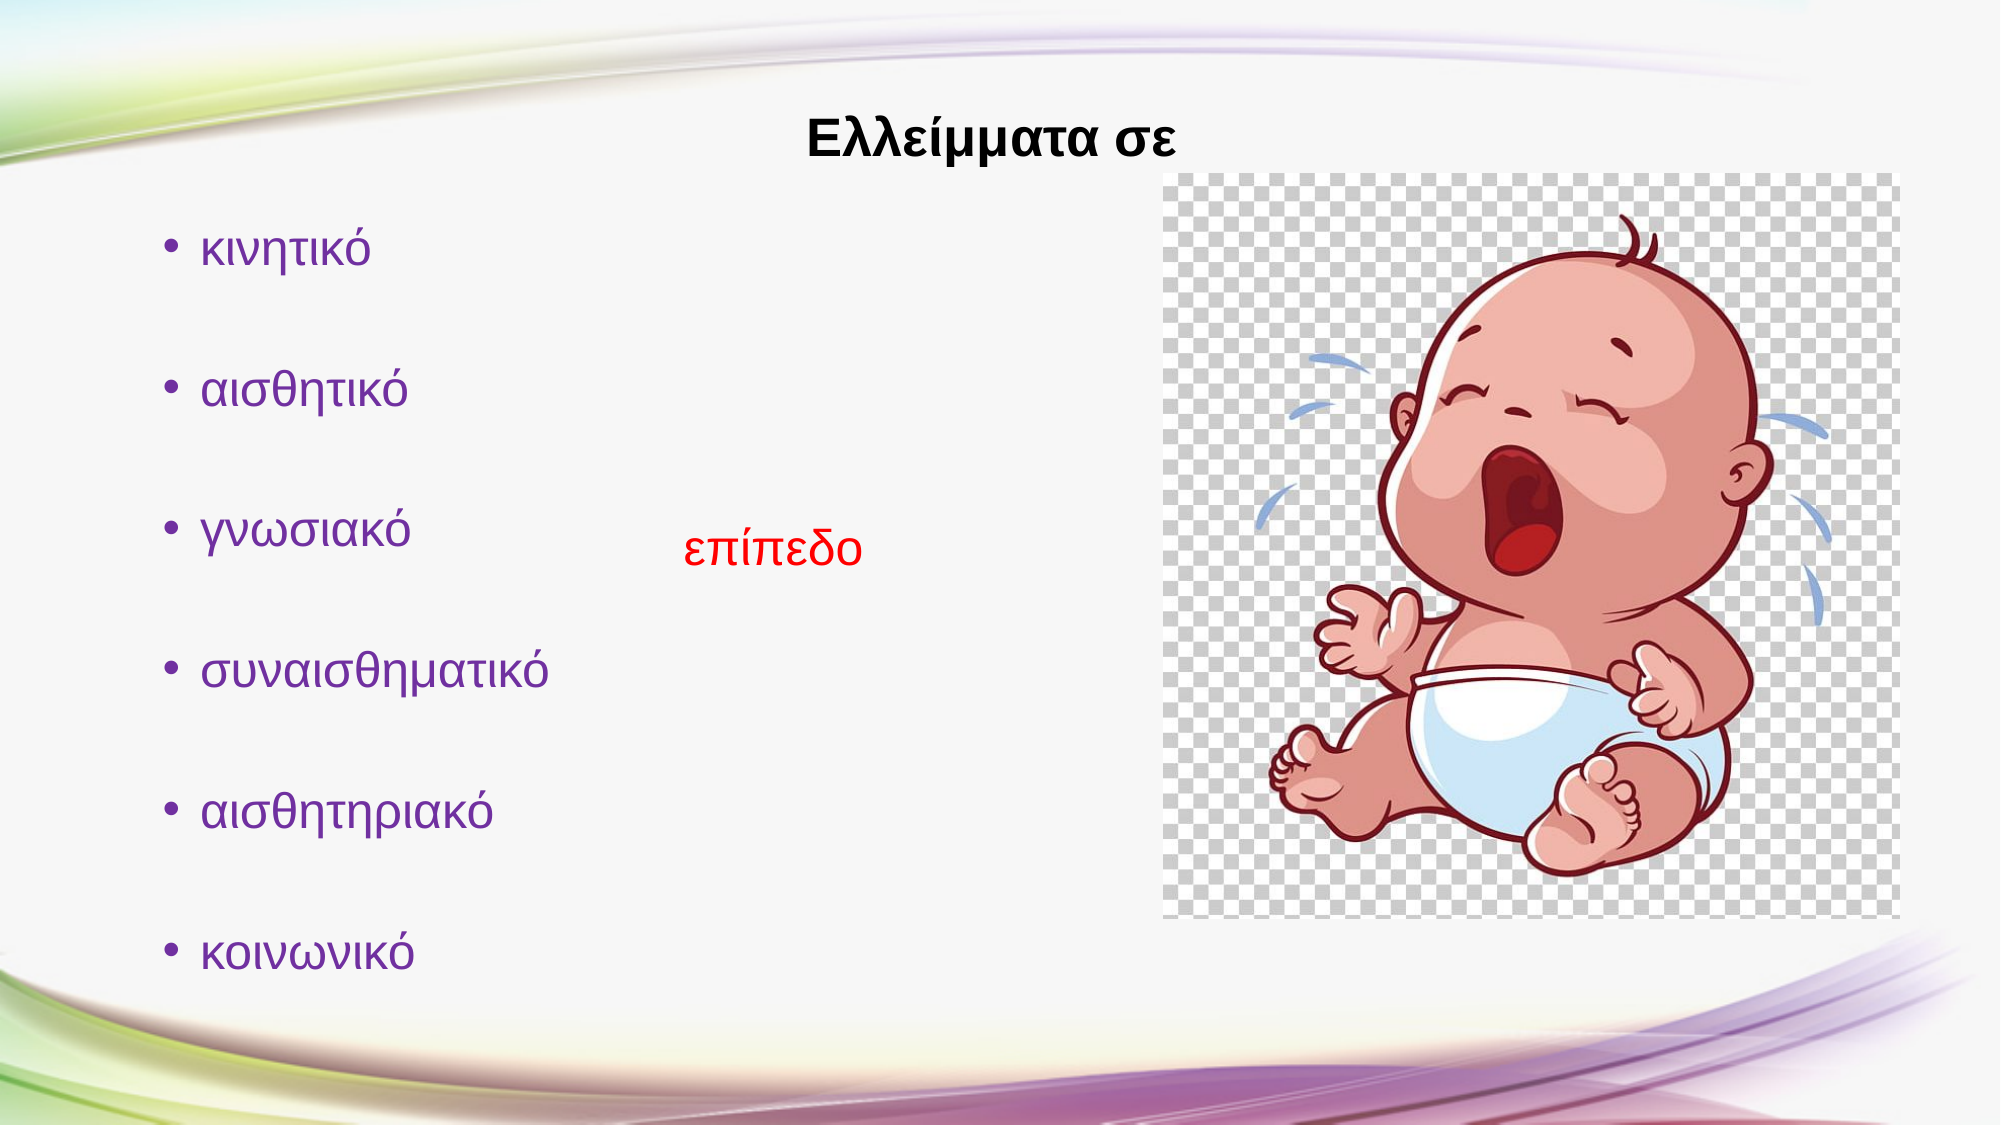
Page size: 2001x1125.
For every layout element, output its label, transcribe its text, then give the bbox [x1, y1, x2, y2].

picture [0, 0, 2001, 1125]
text_box επίπεδο [668, 507, 1157, 583]
subtitle κινητικό αισθητικό γνωσιακό συναισθηματικό αισθητηριακό κοινωνικό [162, 232, 669, 903]
title Ελλείμματα σε [99, 44, 1900, 233]
